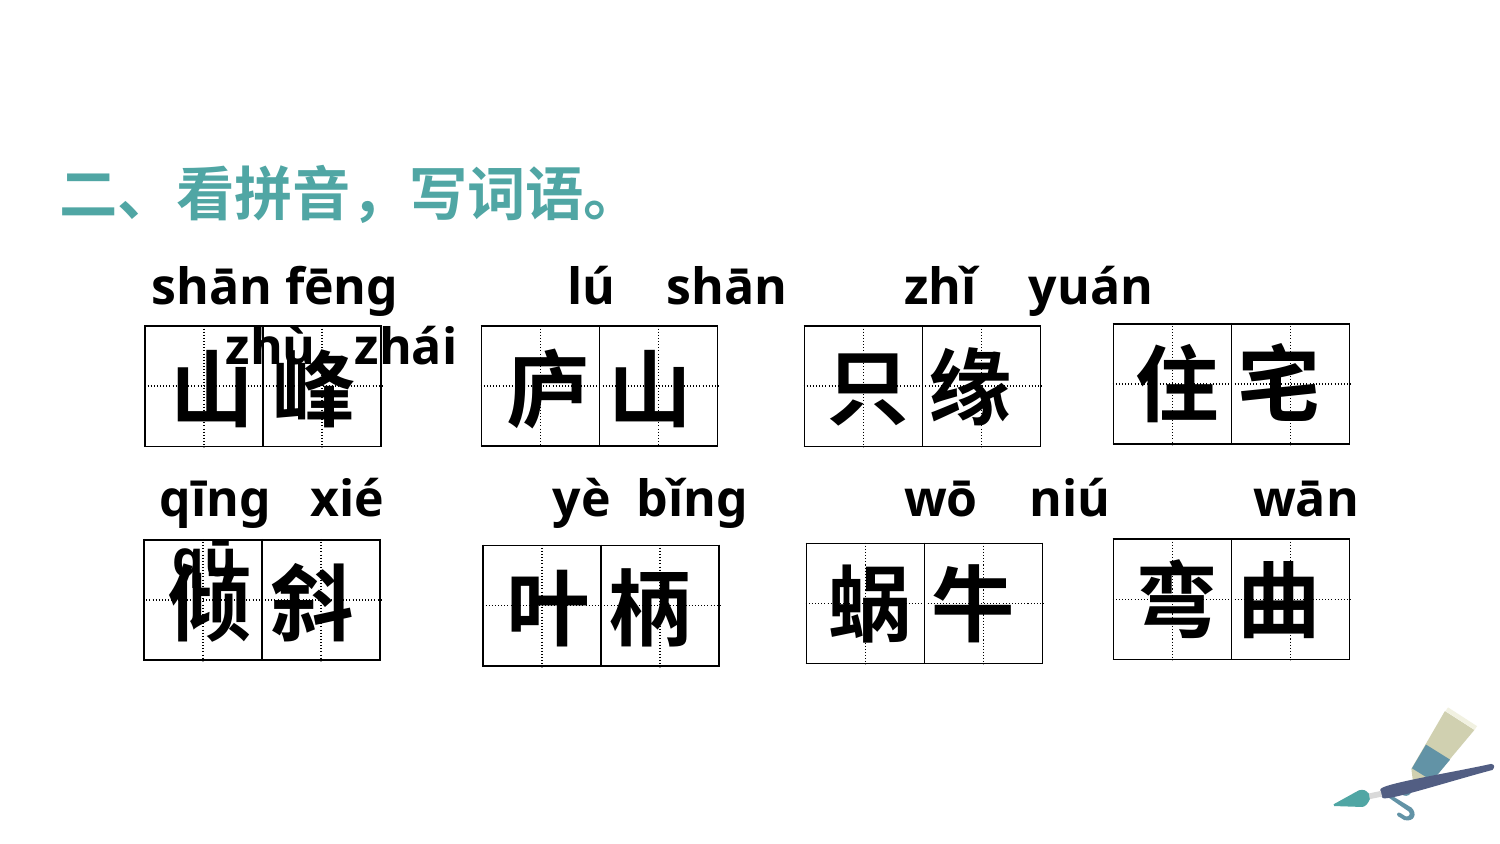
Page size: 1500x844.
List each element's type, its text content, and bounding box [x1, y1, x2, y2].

table_cell [145, 600, 154, 659]
table_header [370, 594, 379, 600]
table_cell [1114, 599, 1173, 659]
table_header [1028, 327, 1040, 386]
table_cell [807, 604, 866, 663]
text_box 二、看拼音，写词语。 [45, 114, 655, 235]
table_header [322, 327, 380, 386]
table_header [1114, 325, 1121, 384]
table_cell [370, 600, 379, 659]
table_cell [805, 386, 863, 446]
table_cell [660, 606, 718, 665]
text_box qīng xié yè bǐng wō niú wān qū [145, 458, 1381, 594]
table_header [659, 327, 717, 386]
text_box 弯 曲 [1121, 594, 1337, 656]
table_header [146, 327, 204, 386]
table_cell [984, 604, 1042, 663]
text_box shān fēng lú shān zhǐ yuán zhù zhái [136, 247, 1350, 382]
table_cell [981, 386, 1040, 446]
table_header [1337, 594, 1349, 599]
table_header [1030, 594, 1042, 604]
table_header [805, 327, 811, 386]
table_cell [1291, 599, 1349, 659]
table_cell [1114, 384, 1173, 443]
table_header [145, 594, 154, 600]
table_cell [708, 386, 717, 445]
table_header [1337, 325, 1349, 384]
text_box 蜗 牛 [814, 594, 1030, 660]
text_box 只 缘 [811, 327, 1028, 443]
text_box 住 宅 [1121, 324, 1337, 440]
table_header [484, 594, 492, 606]
table_cell [1291, 384, 1349, 443]
table_cell [146, 386, 204, 446]
table_header [708, 594, 718, 606]
table_cell [322, 386, 380, 446]
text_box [1358, 708, 1481, 844]
table_header [482, 327, 541, 386]
text_box 庐 山 [492, 329, 708, 445]
text_box 山 峰 [155, 329, 371, 445]
text_box 倾 斜 [154, 594, 370, 659]
table_cell [482, 386, 492, 445]
table_cell [484, 606, 542, 665]
table_header [807, 594, 814, 604]
text_box 叶 柄 [492, 594, 708, 664]
